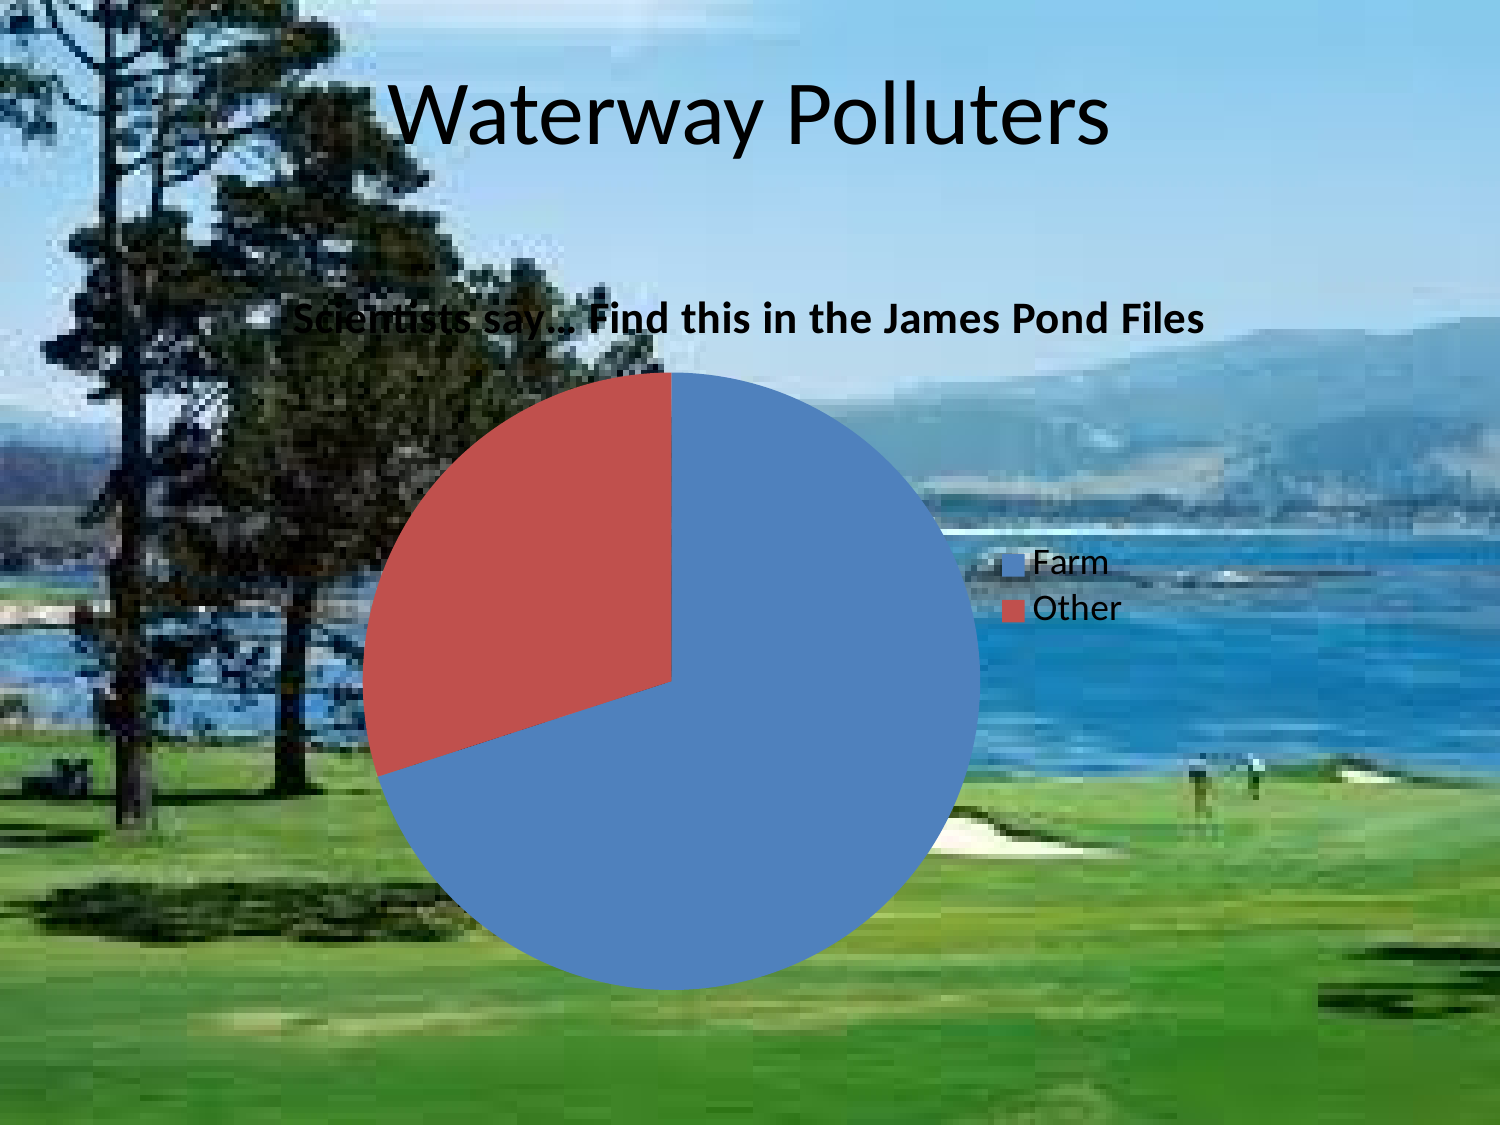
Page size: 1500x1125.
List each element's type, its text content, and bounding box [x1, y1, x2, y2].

picture [0, 0, 1500, 1125]
chart [74, 262, 1426, 1006]
title Waterway Polluters [75, 45, 1425, 233]
